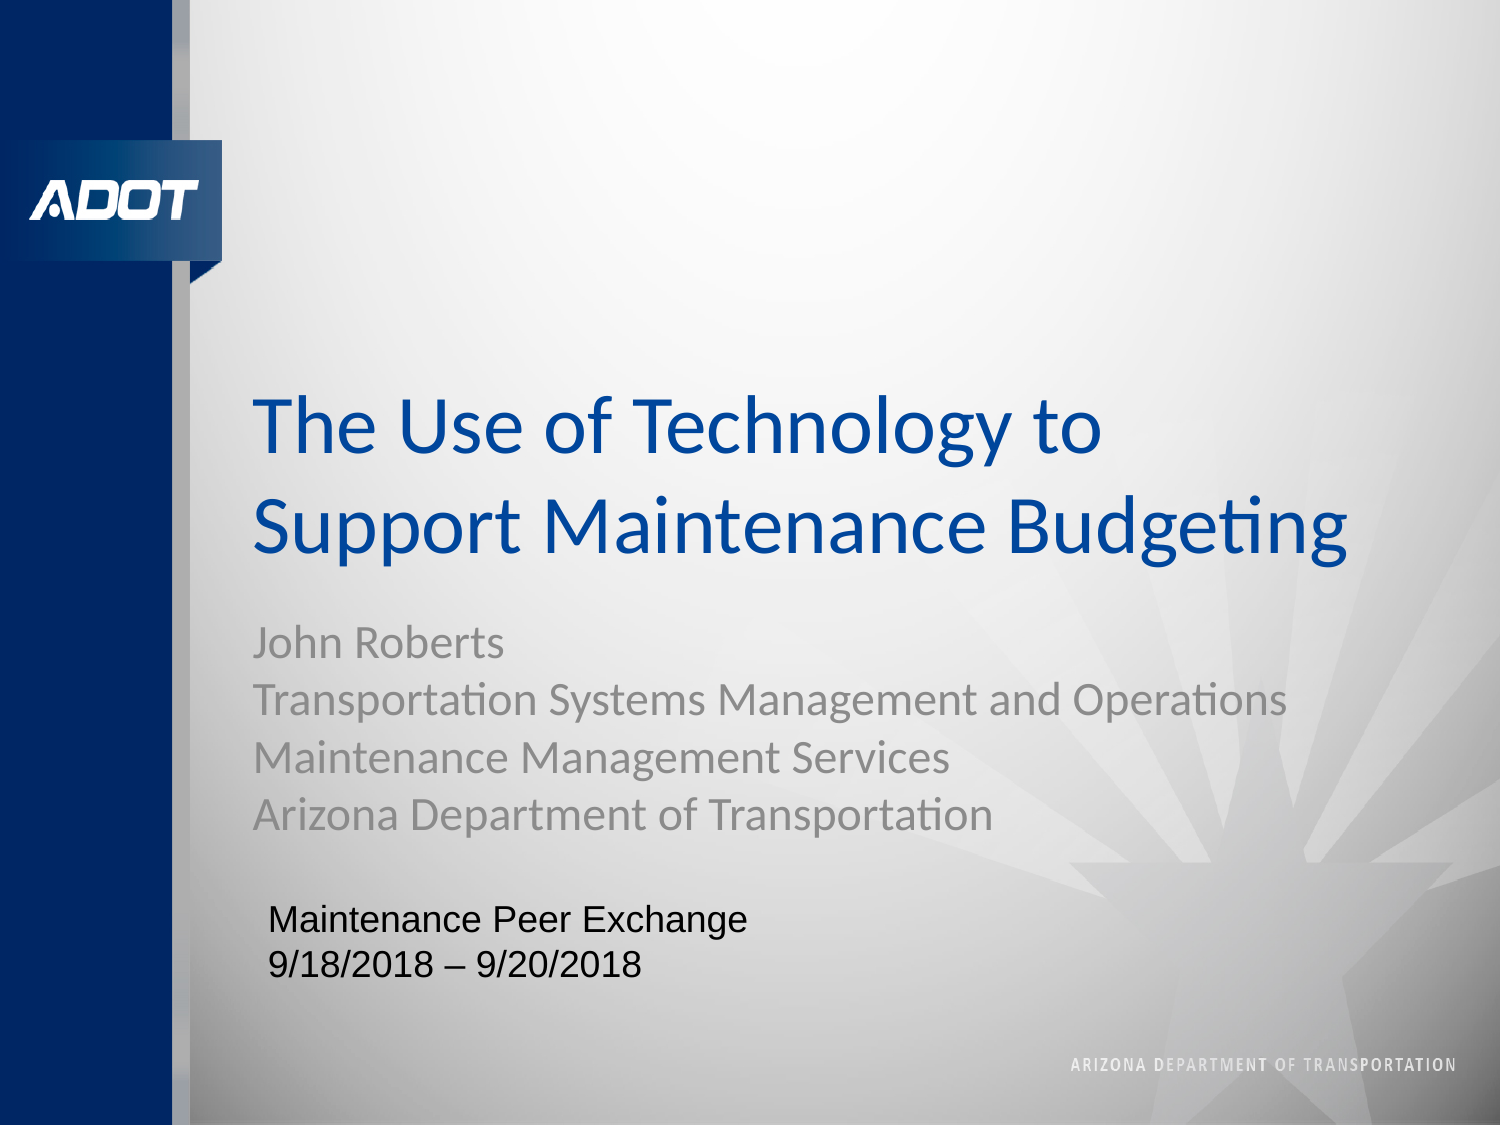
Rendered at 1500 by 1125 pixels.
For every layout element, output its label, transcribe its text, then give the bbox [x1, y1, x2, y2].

title The Use of Technology to Support Maintenance Budgeting [237, 349, 1388, 591]
picture [0, 0, 1500, 1125]
subtitle John Roberts Transportation Systems Management and Operations Maintenance Management Services Arizona Department of Transportation [237, 602, 1500, 850]
text_box Maintenance Peer Exchange 9/18/2018 – 9/20/2018 [253, 887, 763, 993]
